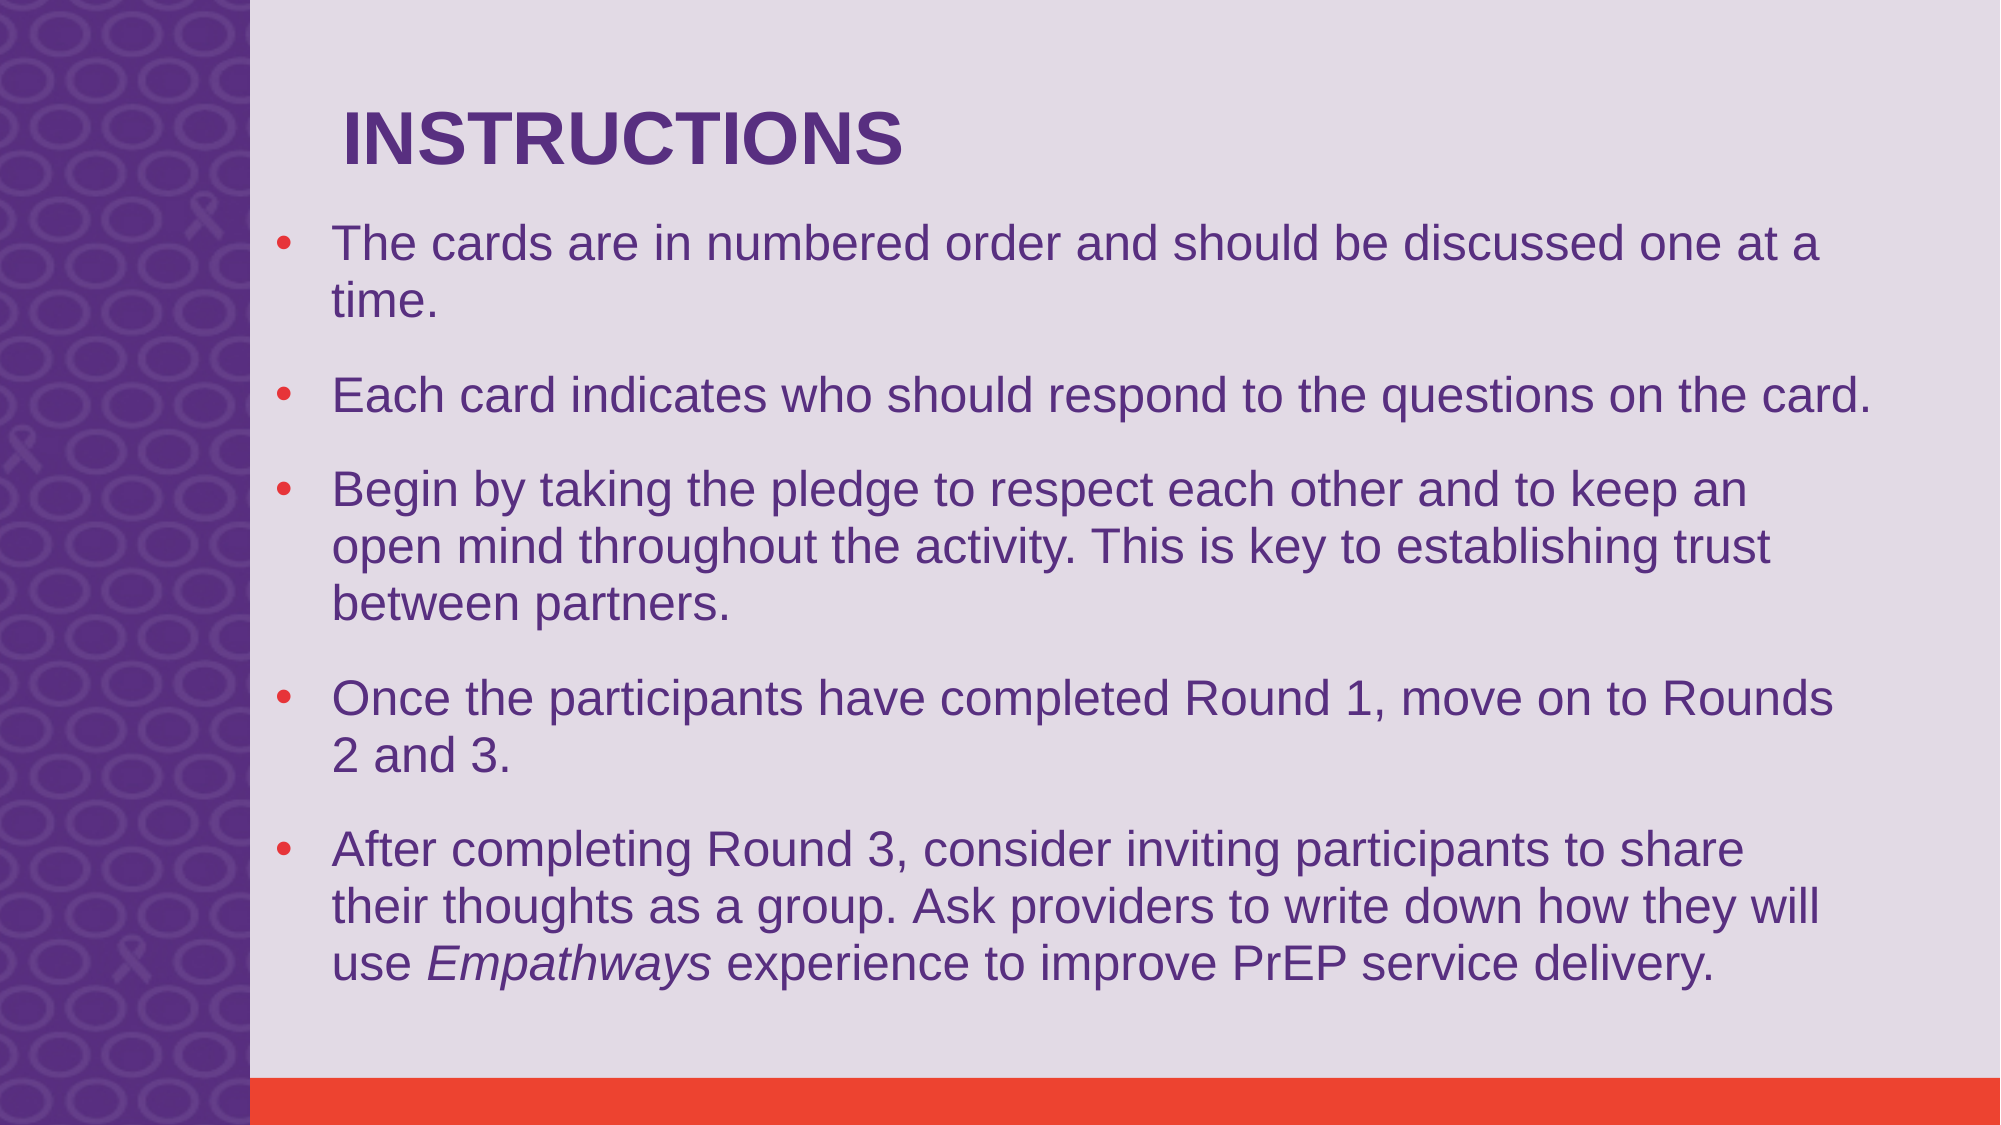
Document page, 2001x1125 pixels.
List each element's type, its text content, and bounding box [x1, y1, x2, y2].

title INSTRUCTIONS [327, 57, 1894, 189]
list The cards are in numbered order and should be discussed one at a time. Each card indicates who should respond to the questions on the card. Begin by taking the pledge to respect each other and to keep an open mind throughout the activity. This is key to establishing trust between partners. Once the participants have completed Round 1, move on to Rounds 2 and 3. After completing Round 3, consider inviting participants to share their thoughts as a group. Ask providers to write down how they will use Empathways experience to improve PrEP service delivery. [259, 207, 1952, 982]
picture [0, 0, 250, 1125]
